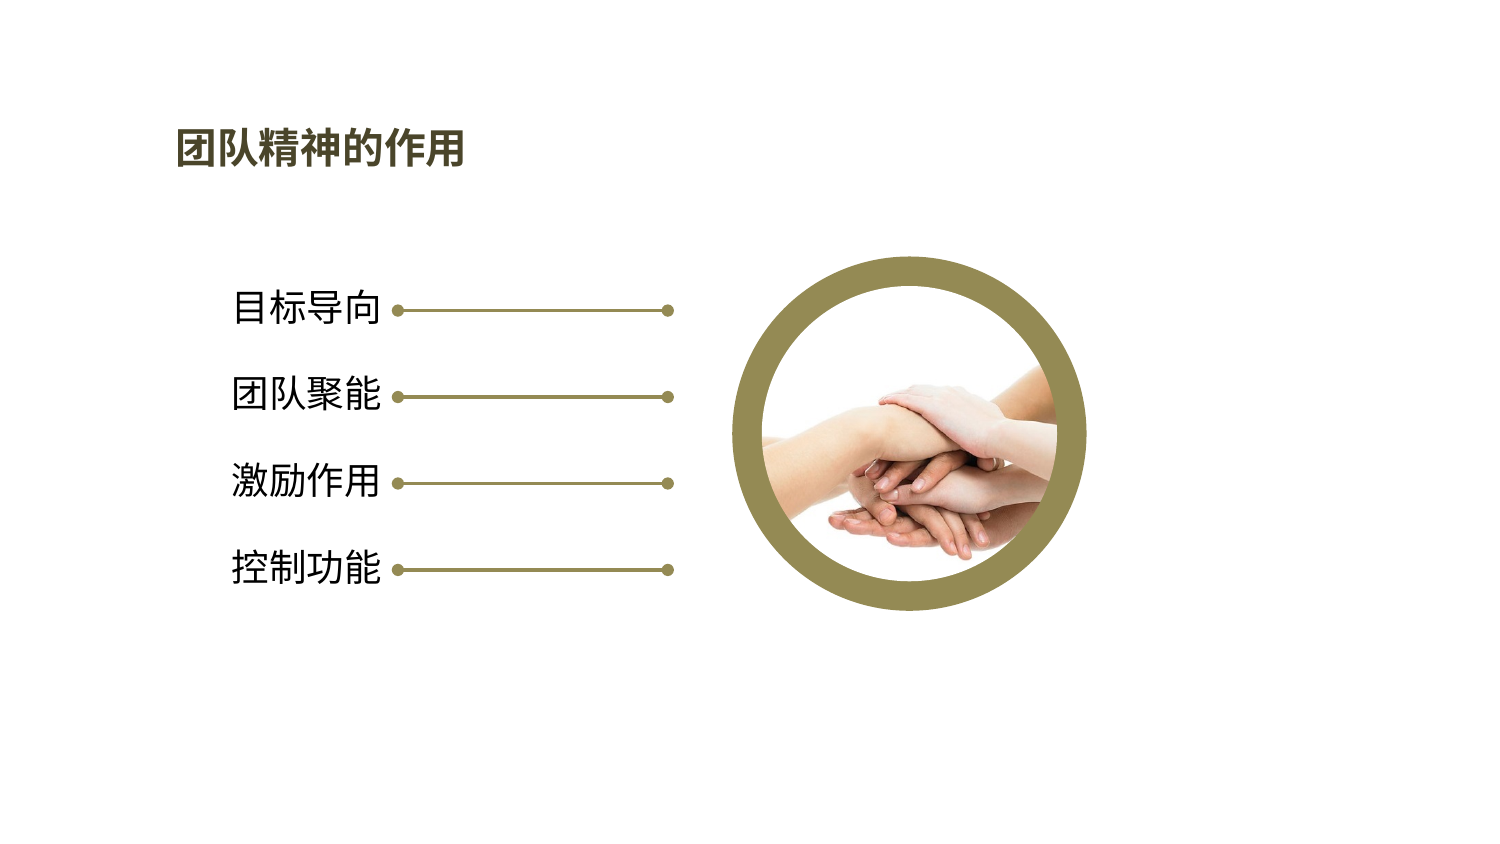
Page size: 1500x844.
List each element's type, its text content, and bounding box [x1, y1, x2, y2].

text_box 控制功能 [217, 536, 397, 597]
text_box 团队聚能 [217, 363, 397, 423]
picture [761, 285, 1058, 582]
text_box 团队精神的作用 [160, 114, 483, 180]
text_box 目标导向 [217, 276, 397, 337]
text_box [730, 340, 756, 527]
text_box [821, 590, 998, 613]
text_box [1063, 341, 1089, 526]
text_box [810, 254, 1009, 284]
text_box 激励作用 [217, 449, 397, 510]
